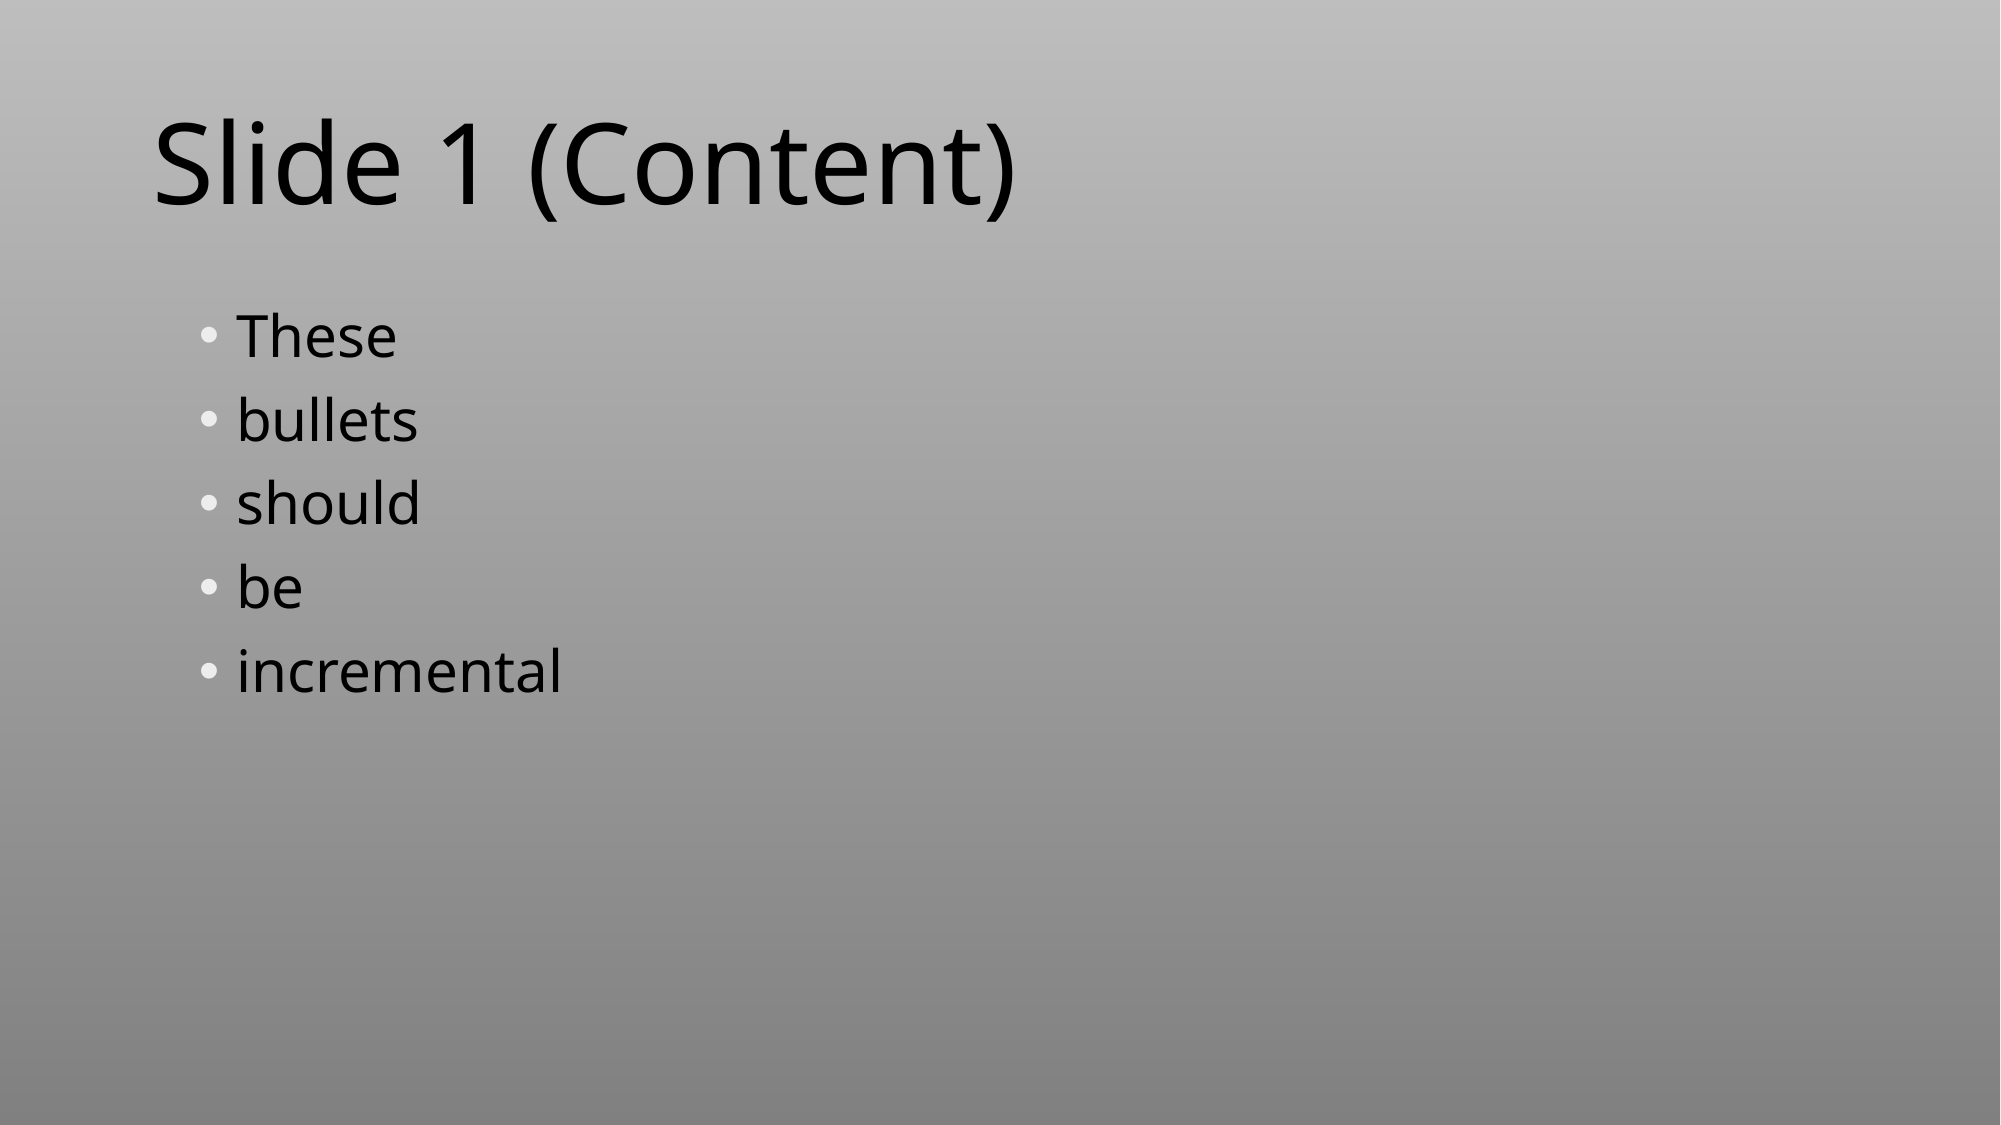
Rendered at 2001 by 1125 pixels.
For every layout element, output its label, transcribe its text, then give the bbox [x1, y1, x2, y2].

list These bullets should be incremental [183, 299, 1863, 1014]
picture [0, 0, 2001, 1125]
title Slide 1 (Content) [137, 59, 1863, 278]
